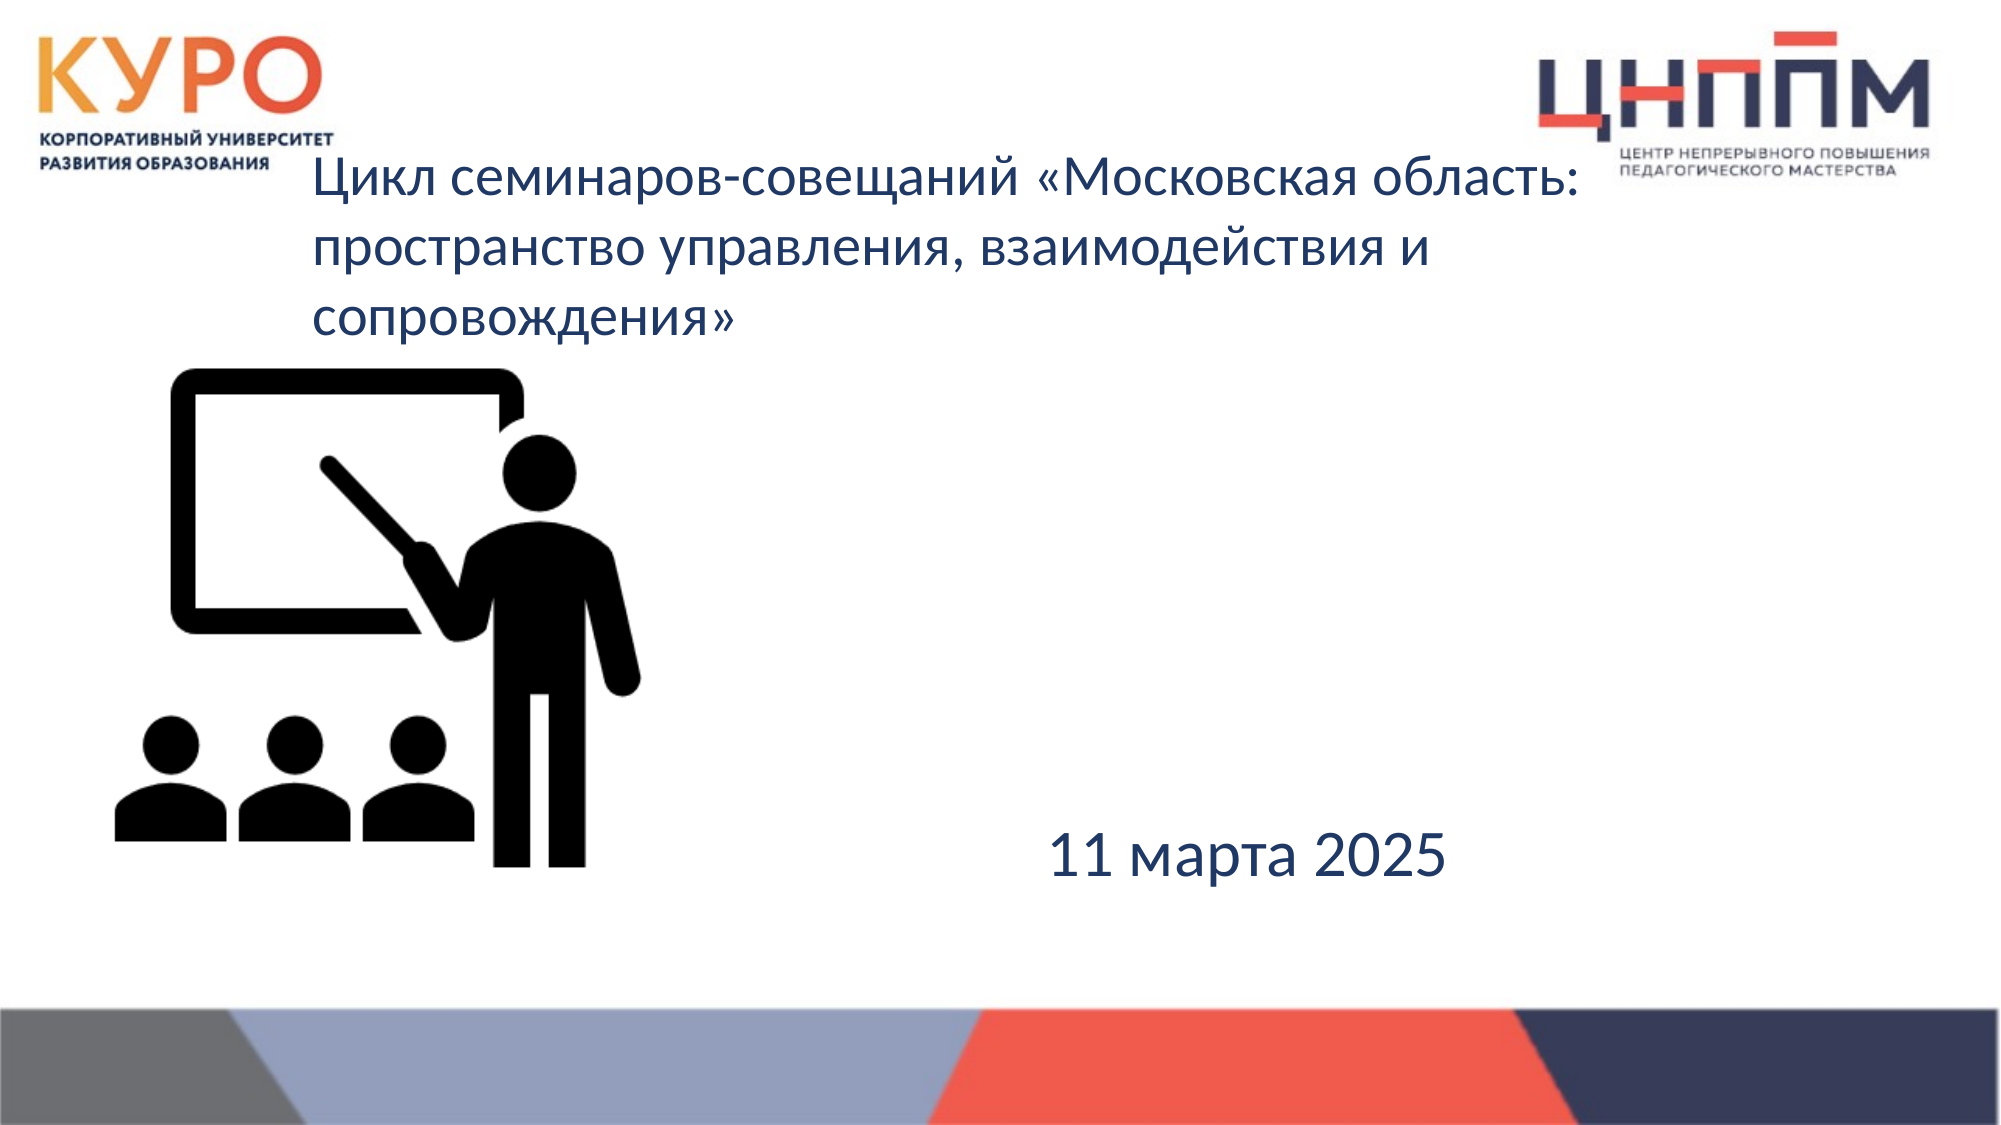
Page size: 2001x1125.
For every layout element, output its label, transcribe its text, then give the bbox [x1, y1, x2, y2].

picture [0, 0, 2001, 1125]
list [78, 304, 673, 926]
text_box Цикл семинаров-совещаний «Московская область: пространство управления, взаимодействия и сопровождения» [297, 129, 1668, 355]
text_box 11 марта 2025 [673, 802, 1855, 897]
